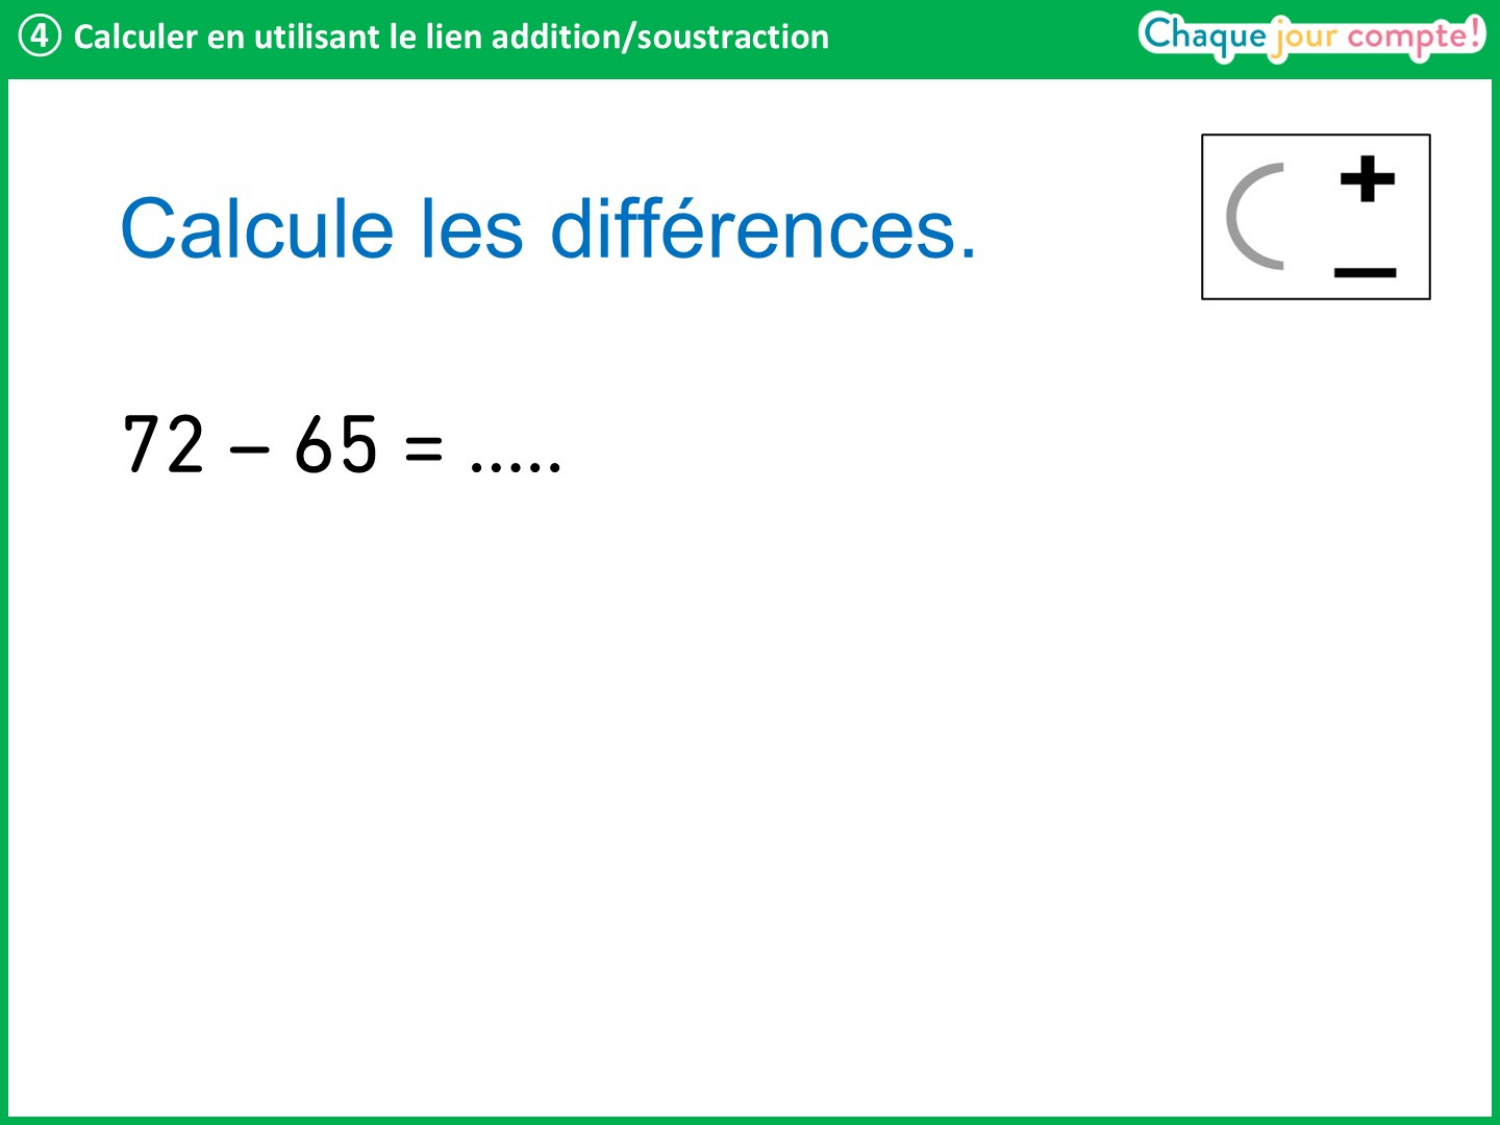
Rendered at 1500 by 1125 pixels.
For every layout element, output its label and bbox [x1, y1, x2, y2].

list [0, 0, 1500, 1125]
